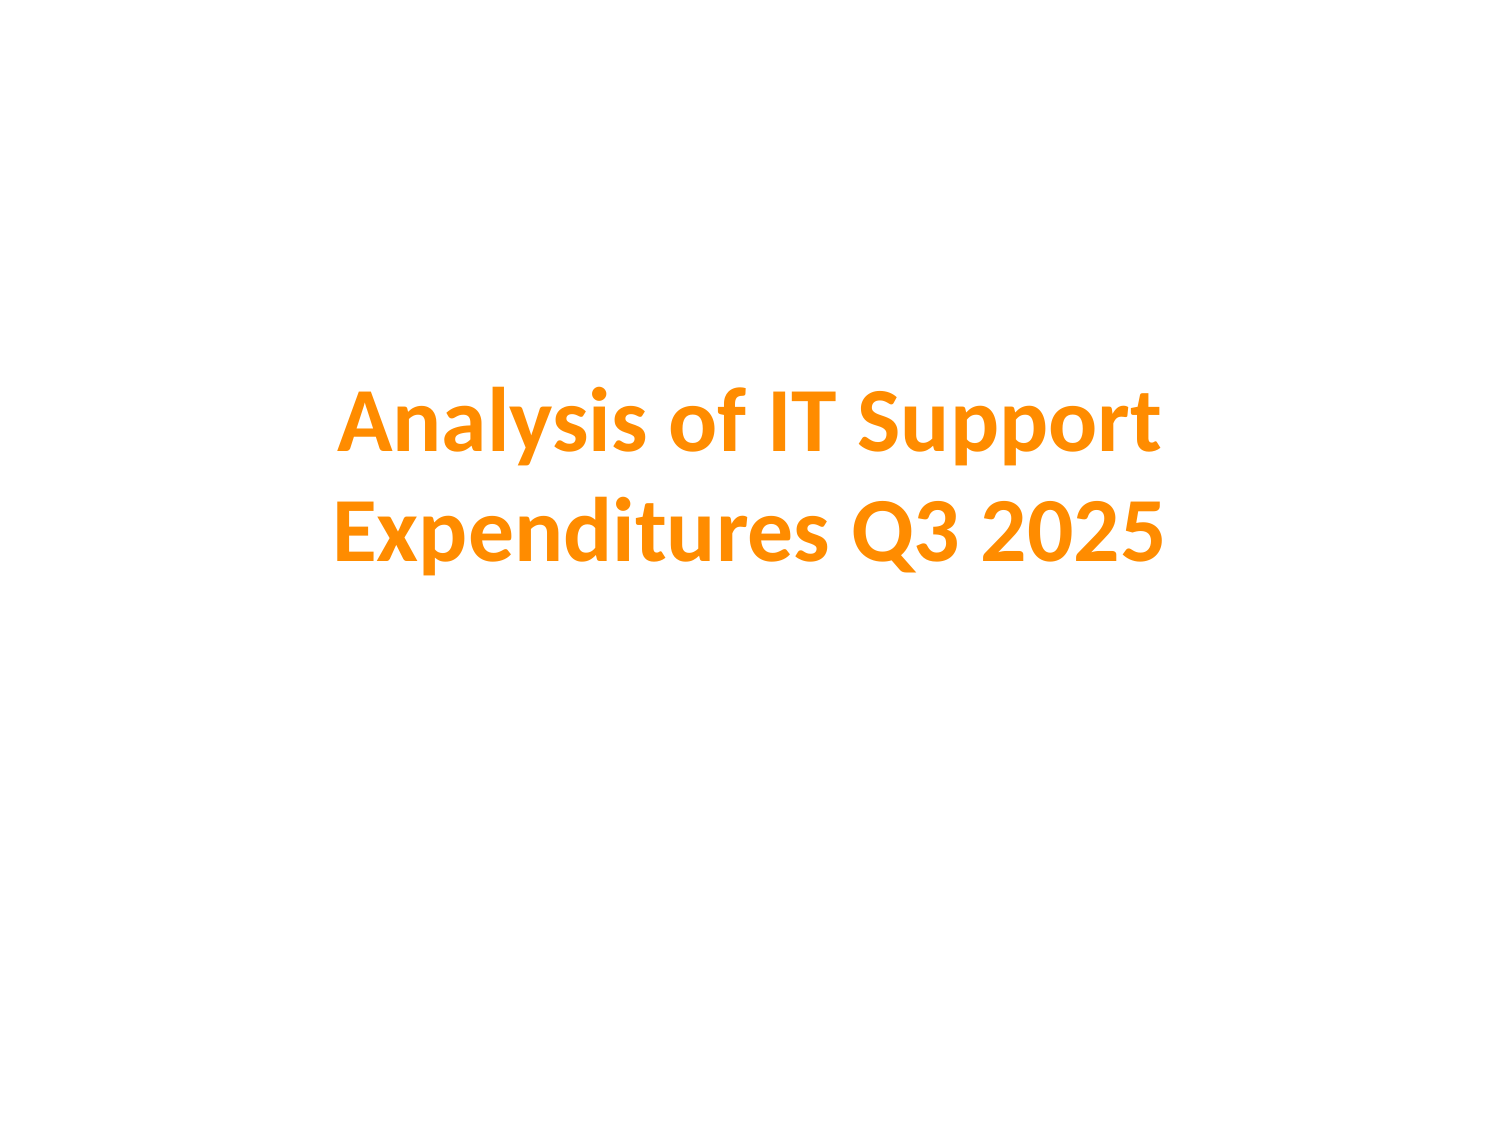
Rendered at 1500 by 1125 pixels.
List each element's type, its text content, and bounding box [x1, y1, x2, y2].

title Analysis of IT Support Expenditures Q3 2025 [112, 349, 1388, 591]
